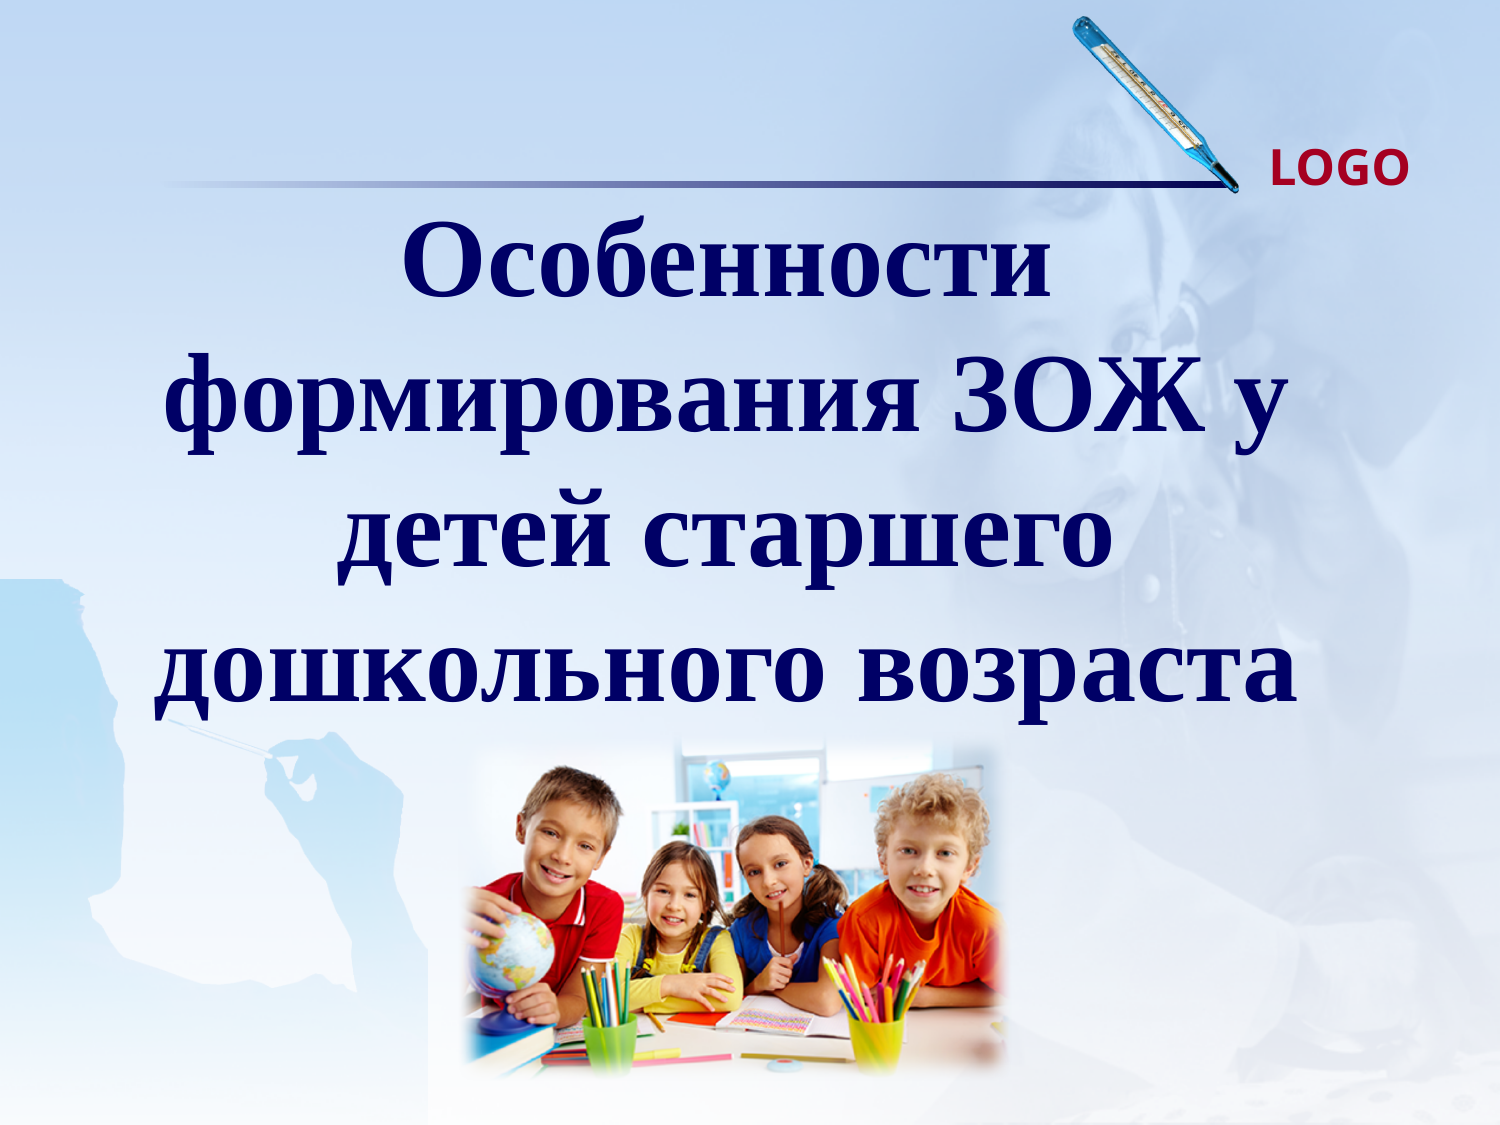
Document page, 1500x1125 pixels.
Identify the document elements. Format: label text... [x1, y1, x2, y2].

picture [0, 0, 1500, 1125]
title Особенности формирования ЗОЖ у детей старшего дошкольного возраста [89, 66, 1365, 842]
